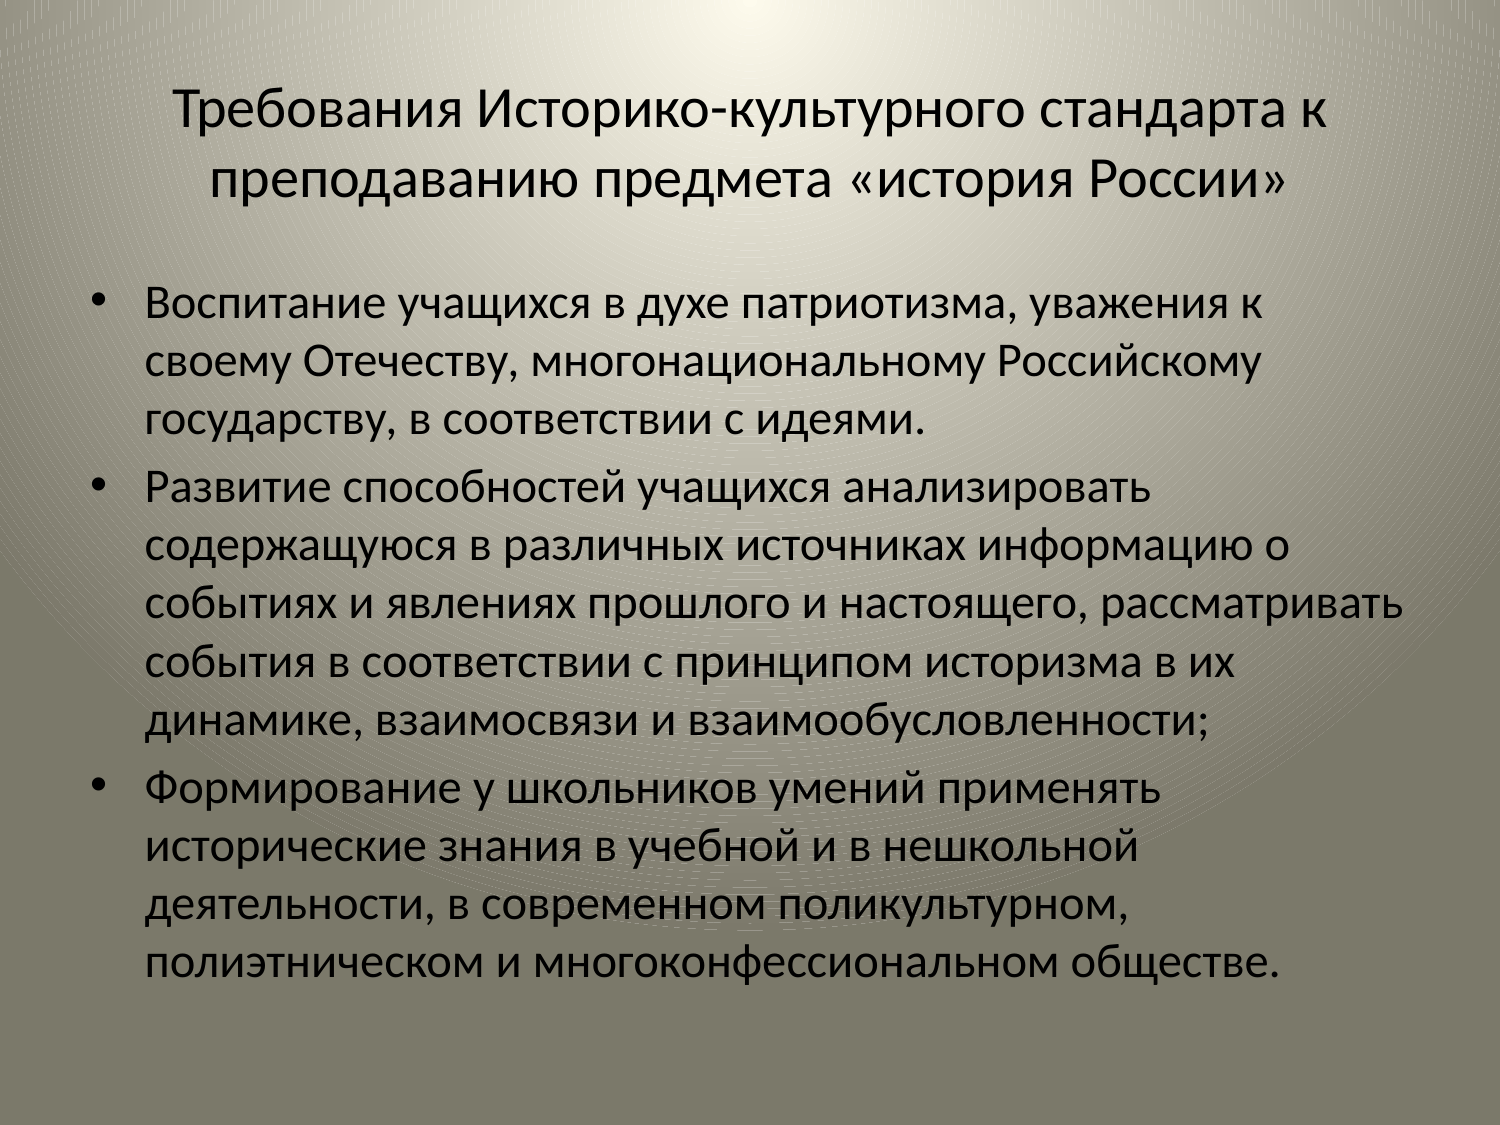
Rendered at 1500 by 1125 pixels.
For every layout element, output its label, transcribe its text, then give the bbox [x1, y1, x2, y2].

title Требования Историко-культурного стандарта к преподаванию предмета «история России» [75, 45, 1425, 233]
list Воспитание учащихся в духе патриотизма, уважения к своему Отечеству, многонациональному Российскому государству, в соответствии с идеями. Развитие способностей учащихся анализировать содержащуюся в различных источниках информацию о событиях и явлениях прошлого и настоящего, рассматривать события в соответствии с принципом историзма в их динамике, взаимосвязи и взаимообусловленности; Формирование у школьников умений применять исторические знания в учебной и в нешкольной деятельности, в современном поликультурном, полиэтническом и многоконфессиональном обществе. [75, 262, 1425, 1005]
